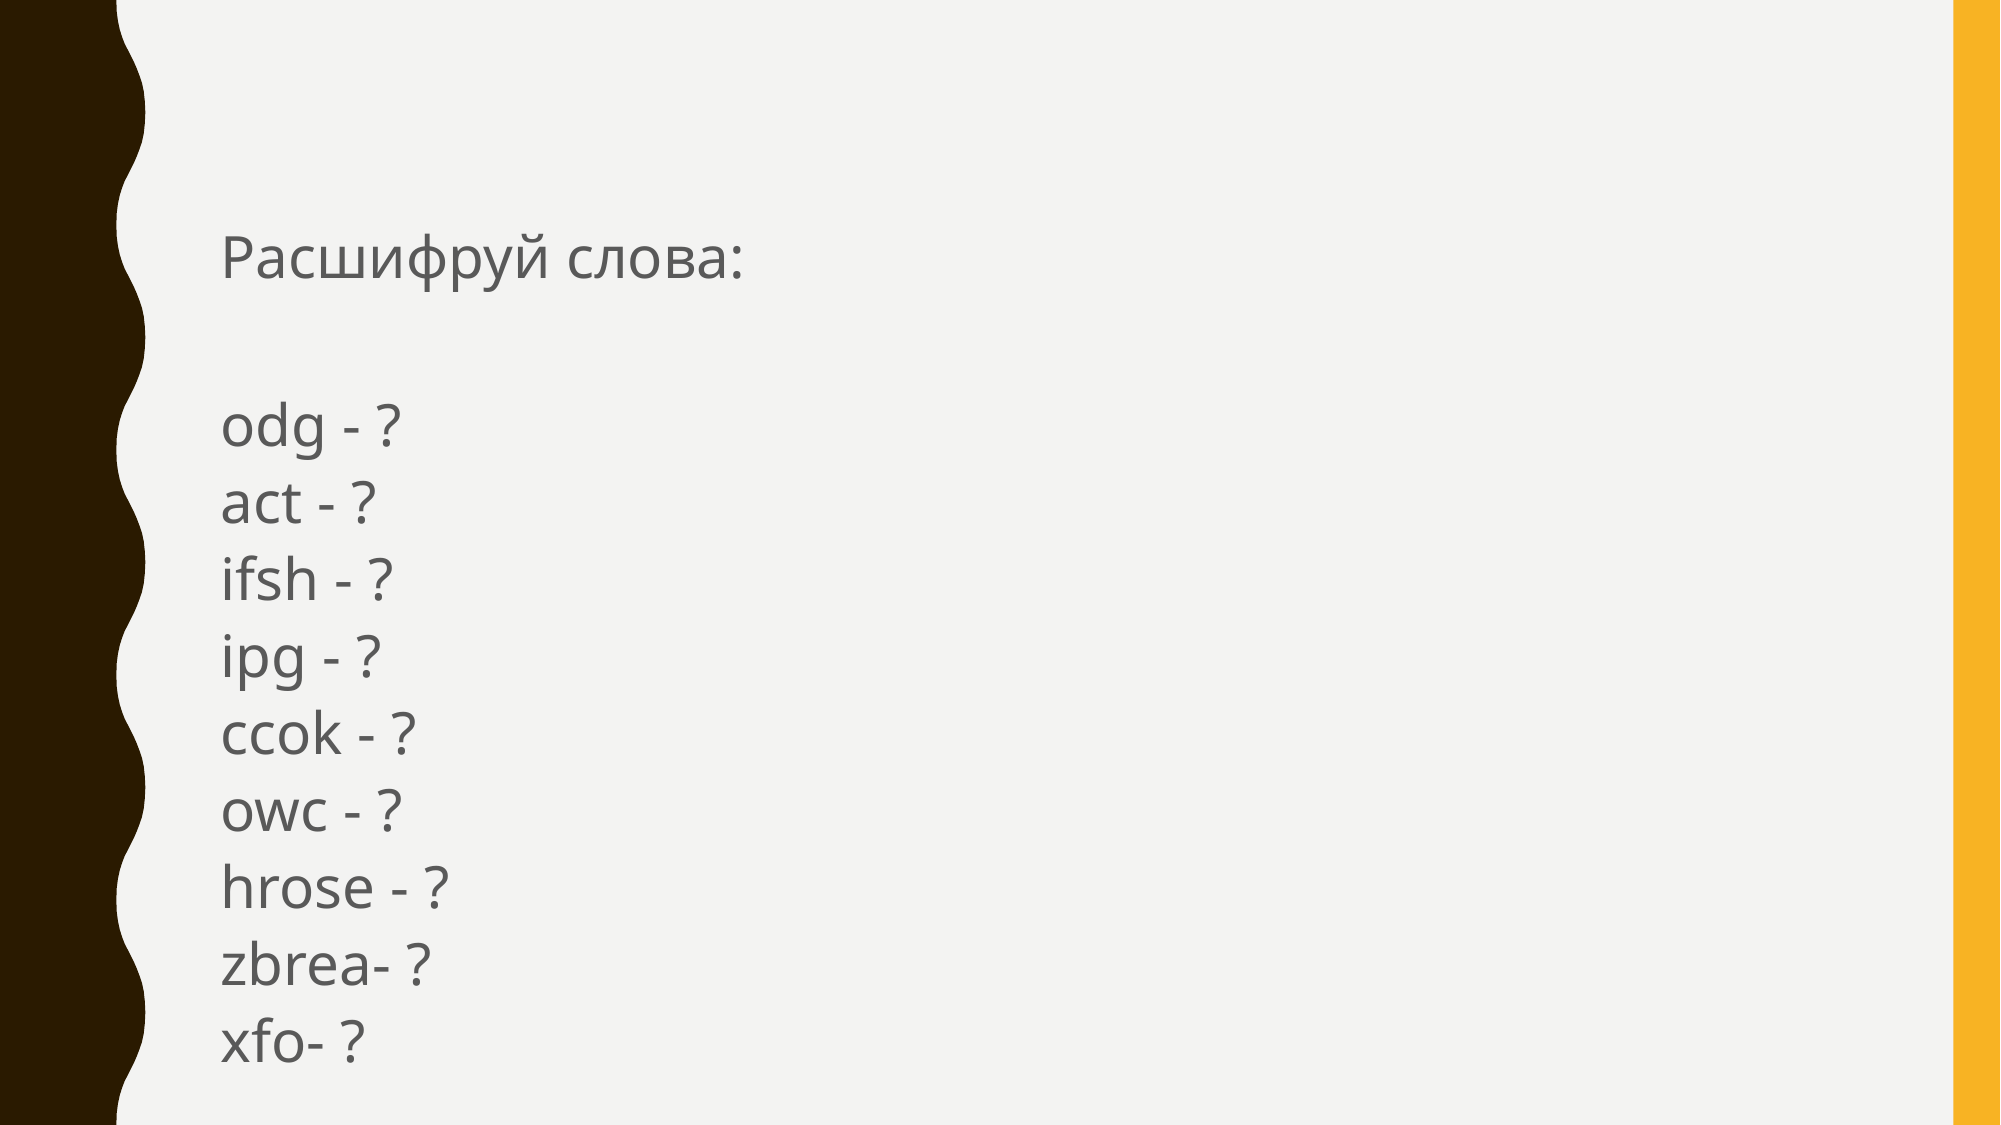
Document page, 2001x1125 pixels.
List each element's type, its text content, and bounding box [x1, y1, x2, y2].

list Расшифруй слова: odg - ? act - ? ifsh - ? ipg - ? ccok - ? owc - ? hrose - ? zbrea- ? xfo- ? [205, 205, 1875, 1063]
